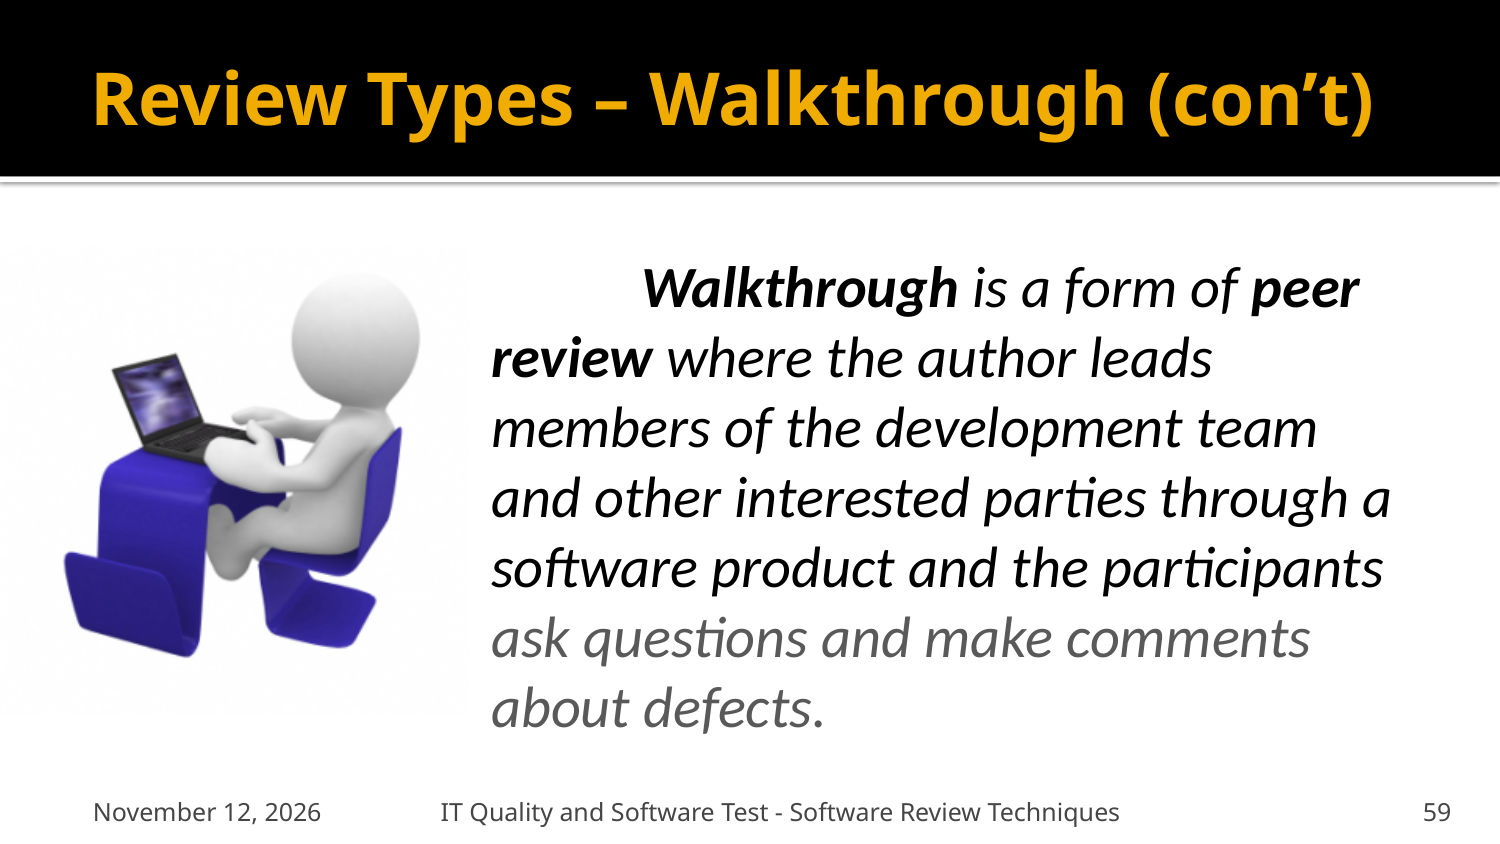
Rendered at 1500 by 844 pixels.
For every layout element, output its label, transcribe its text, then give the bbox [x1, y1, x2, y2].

title Review Types – Walkthrough (con’t) [75, 19, 1425, 174]
footer IT Quality and Software Test - Software Review Techniques [433, 796, 1337, 831]
list Walkthrough is a form of peer review where the author leads members of the development team and other interested parties through a software product and the participants ask questions and make comments about defects. [462, 234, 1425, 747]
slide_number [75, 796, 425, 831]
slide_number 59 [1345, 796, 1467, 831]
picture [0, 246, 469, 716]
